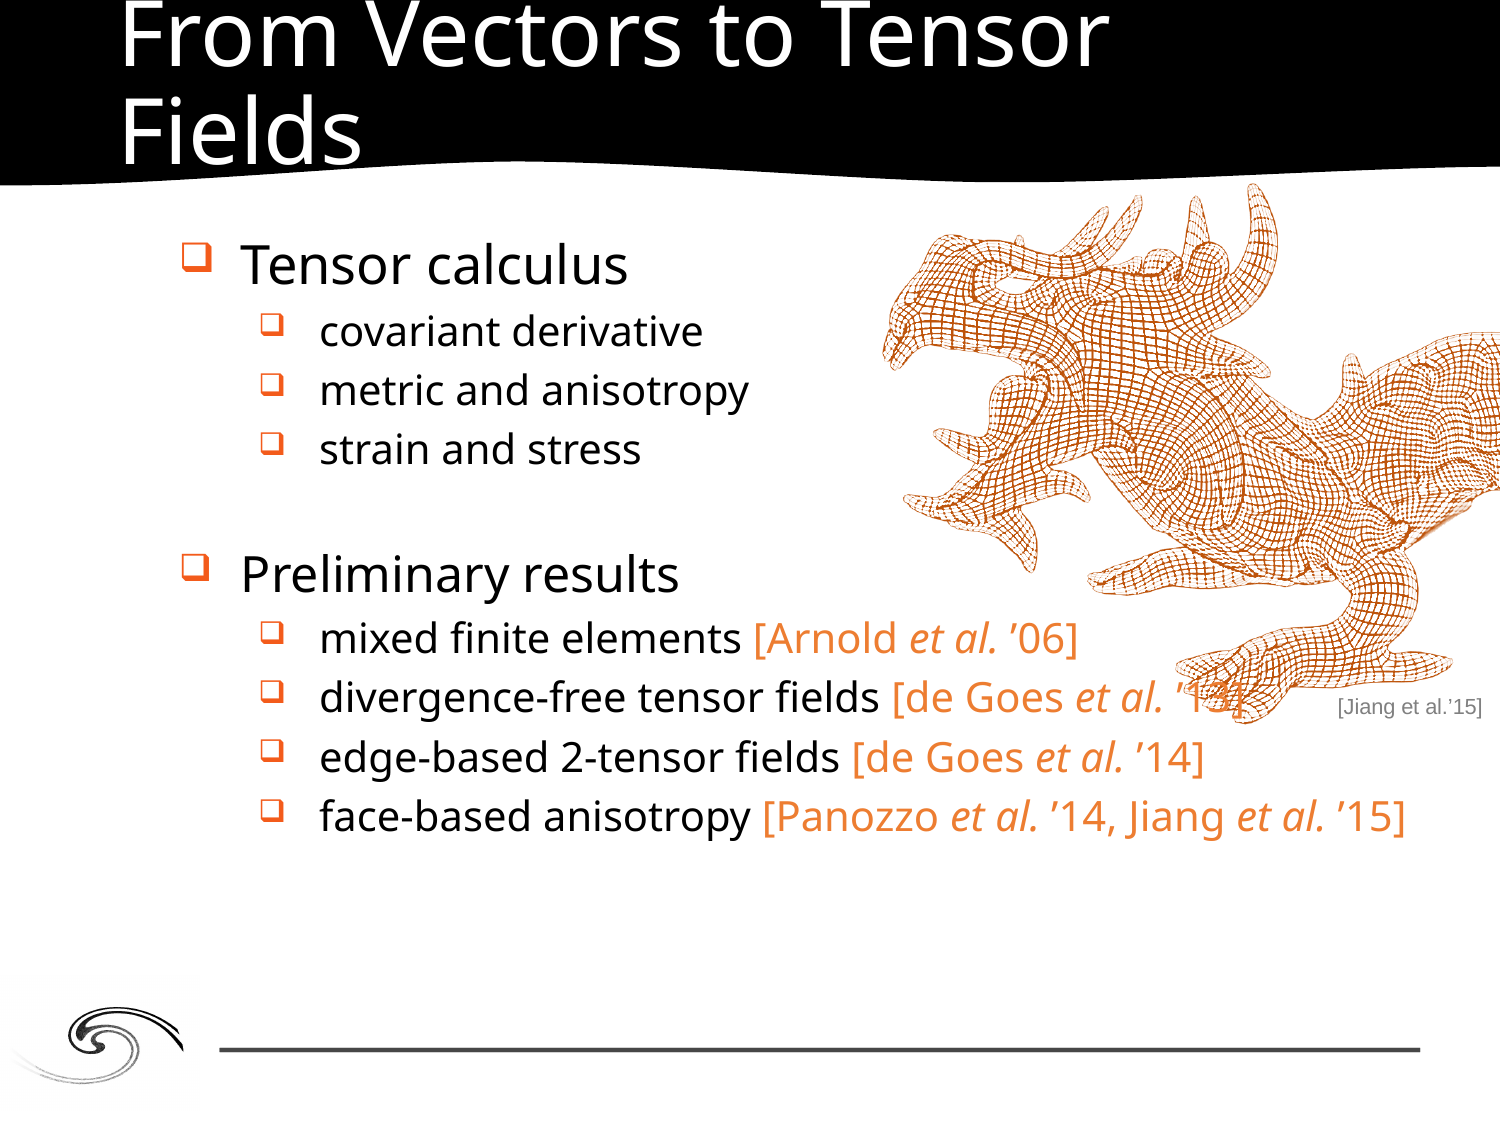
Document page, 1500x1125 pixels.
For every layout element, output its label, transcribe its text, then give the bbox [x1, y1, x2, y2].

picture [0, 975, 200, 1111]
text_box Tensor calculus covariant derivative metric and anisotropy strain and stress Preliminary results mixed finite elements [Arnold et al. ’06] divergence-free tensor fields [de Goes et al. ’13] edge-based 2-tensor fields [de Goes et al. ’14] face-based anisotropy [Panozzo et al. ’14, Jiang et al. ’15] [103, 216, 1450, 1029]
title From Vectors to Tensor Fields [102, 0, 1397, 195]
picture [878, 169, 1500, 753]
